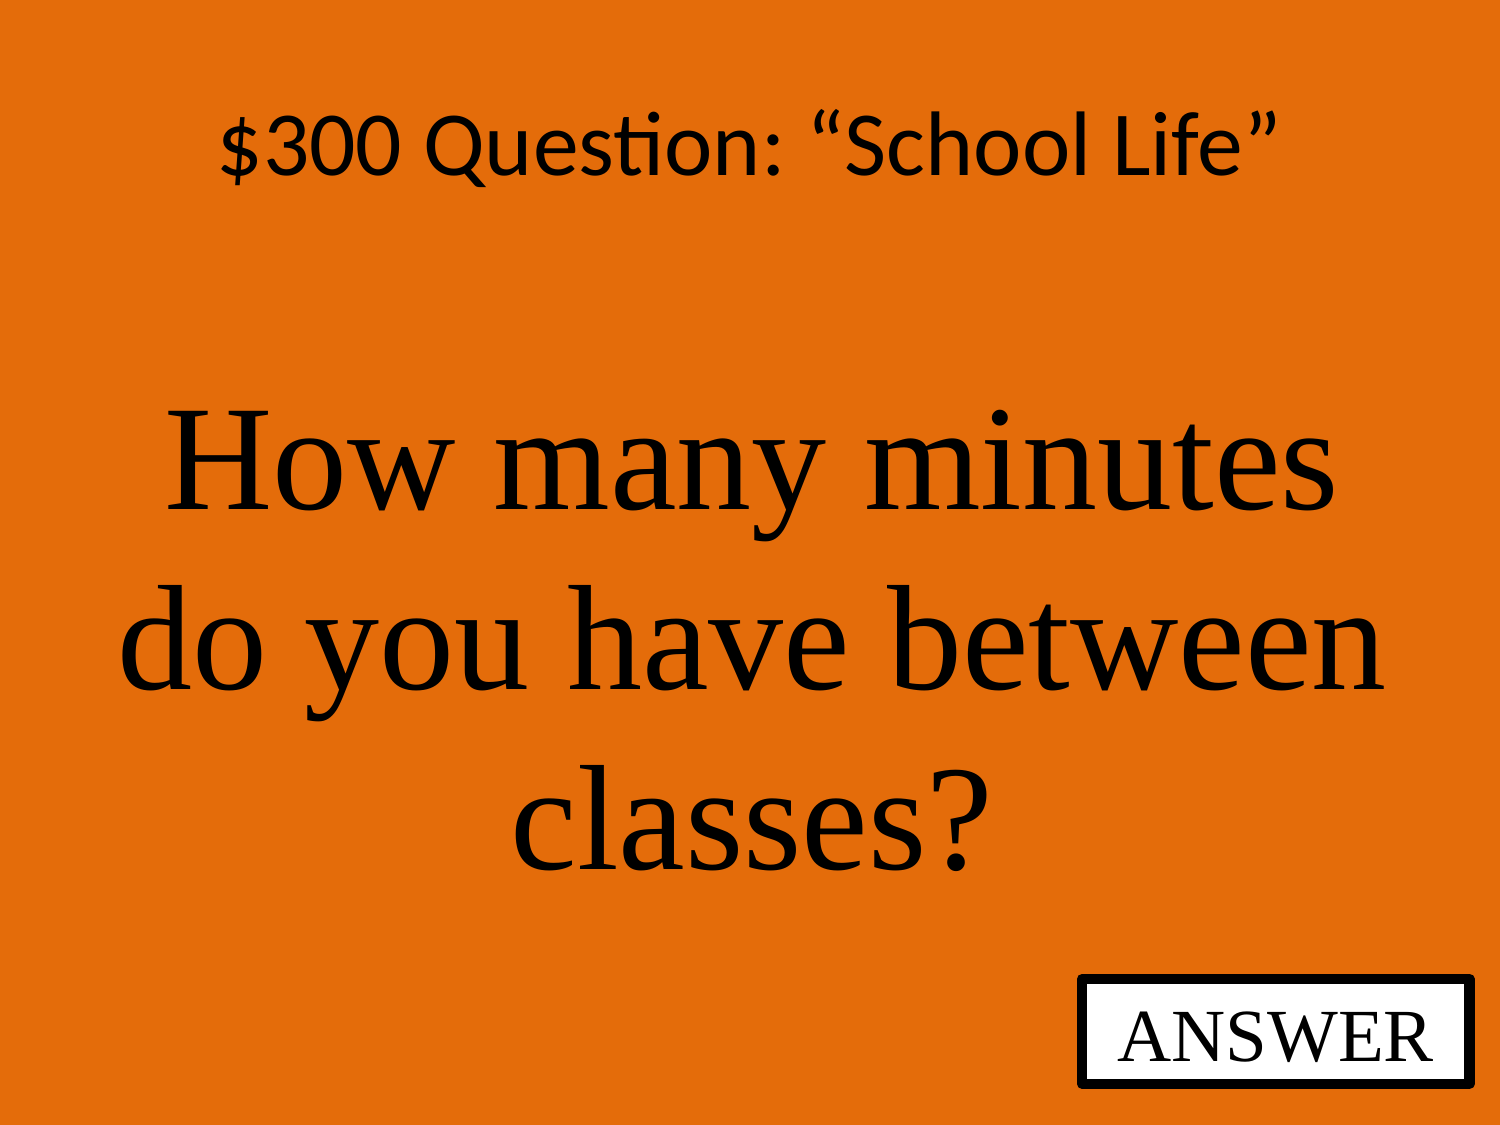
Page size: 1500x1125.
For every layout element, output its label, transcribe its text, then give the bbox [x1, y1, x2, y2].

title $300 Question: “School Life” [75, 45, 1425, 233]
text_box ANSWER [1082, 979, 1470, 1084]
text_box How many minutes do you have between classes? [75, 352, 1430, 907]
